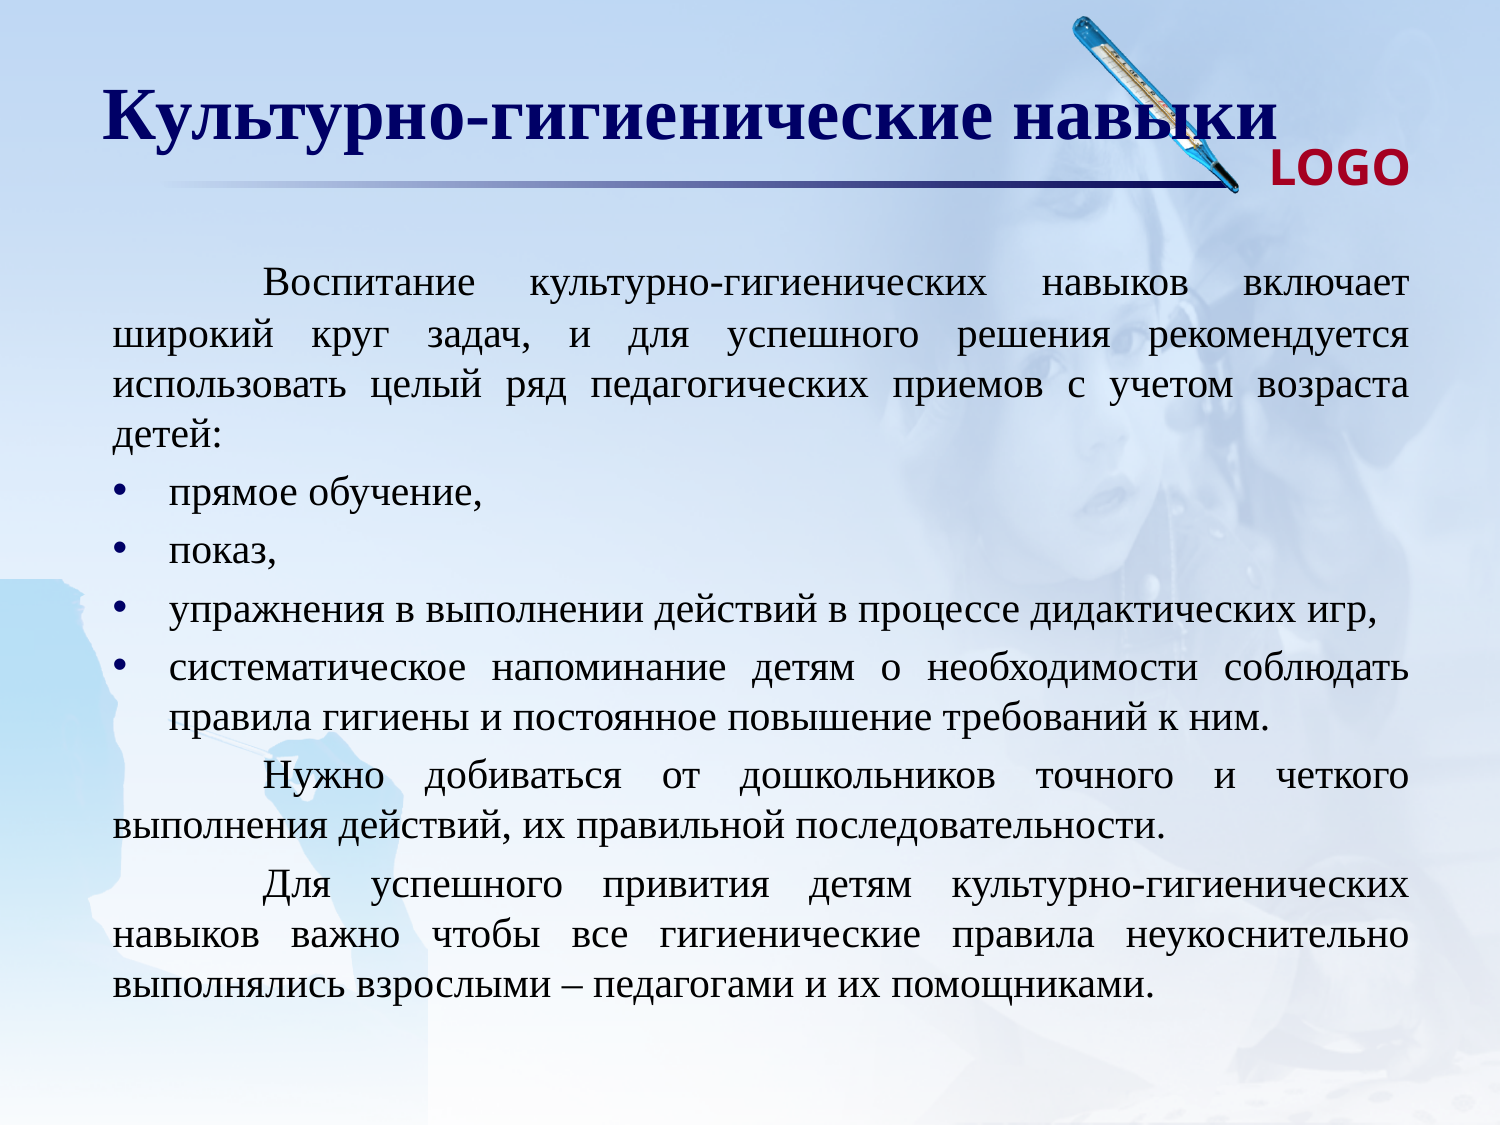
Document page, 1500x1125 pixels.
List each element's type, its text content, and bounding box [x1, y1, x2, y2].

picture [0, 0, 1500, 1125]
title Культурно-гигиенические навыки [53, 57, 1329, 162]
list Воспитание культурно-гигиенических навыков включает широкий круг задач, и для успешного решения рекомендуется использовать целый ряд педагогических приемов с учетом возраста детей: прямое обучение, показ, упражнения в выполнении действий в процессе дидактических игр, систематическое напоминание детям о необходимости соблюдать правила гигиены и постоянное повышение требований к ним. Нужно добиваться от дошкольников точного и четкого выполнения действий, их правильной последовательности. Для успешного привития детям культурно-гигиенических навыков важно чтобы все гигиенические правила неукоснительно выполнялись взрослыми – педагогами и их помощниками. [97, 237, 1425, 1056]
